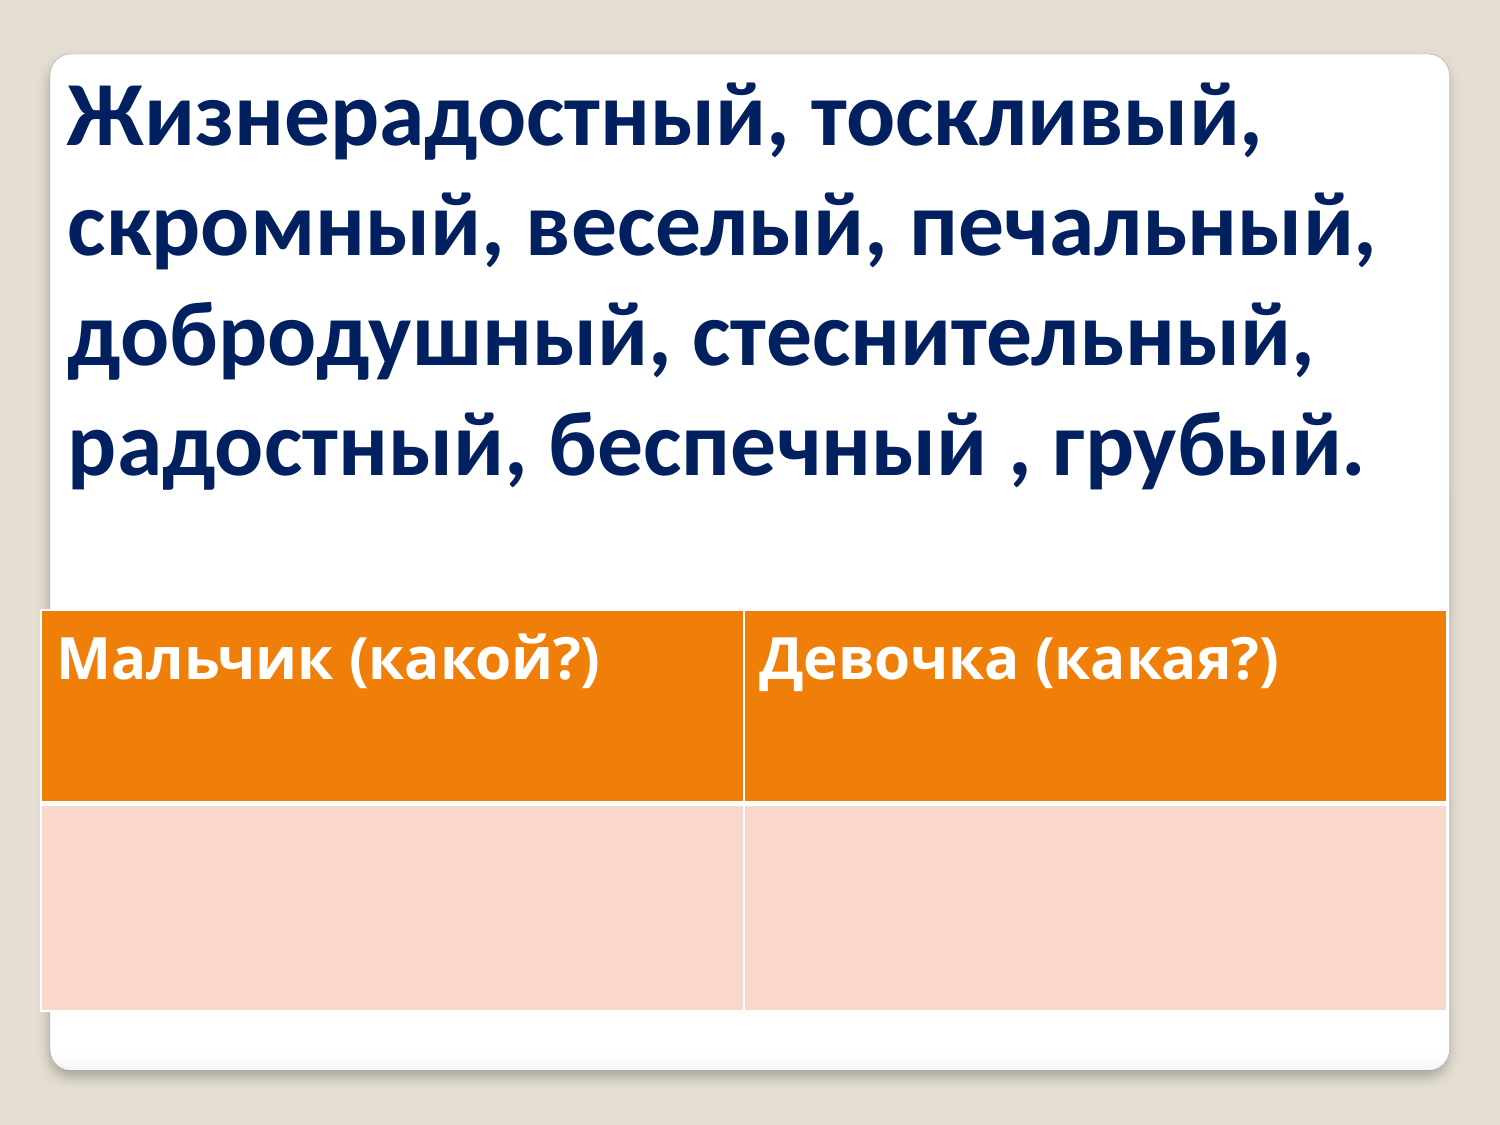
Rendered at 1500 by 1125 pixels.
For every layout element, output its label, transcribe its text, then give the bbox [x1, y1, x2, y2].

table_header Мальчик (какой?) [42, 611, 743, 801]
text_box [64, 215, 1424, 276]
table_cell [745, 806, 1446, 1010]
table_cell [42, 806, 743, 1010]
text_box Жизнерадостный, тоскливый, скромный, веселый, печальный, добродушный, стеснительный, радостный, беспечный , грубый. [53, 46, 1424, 501]
table_header Девочка (какая?) [745, 611, 1446, 801]
